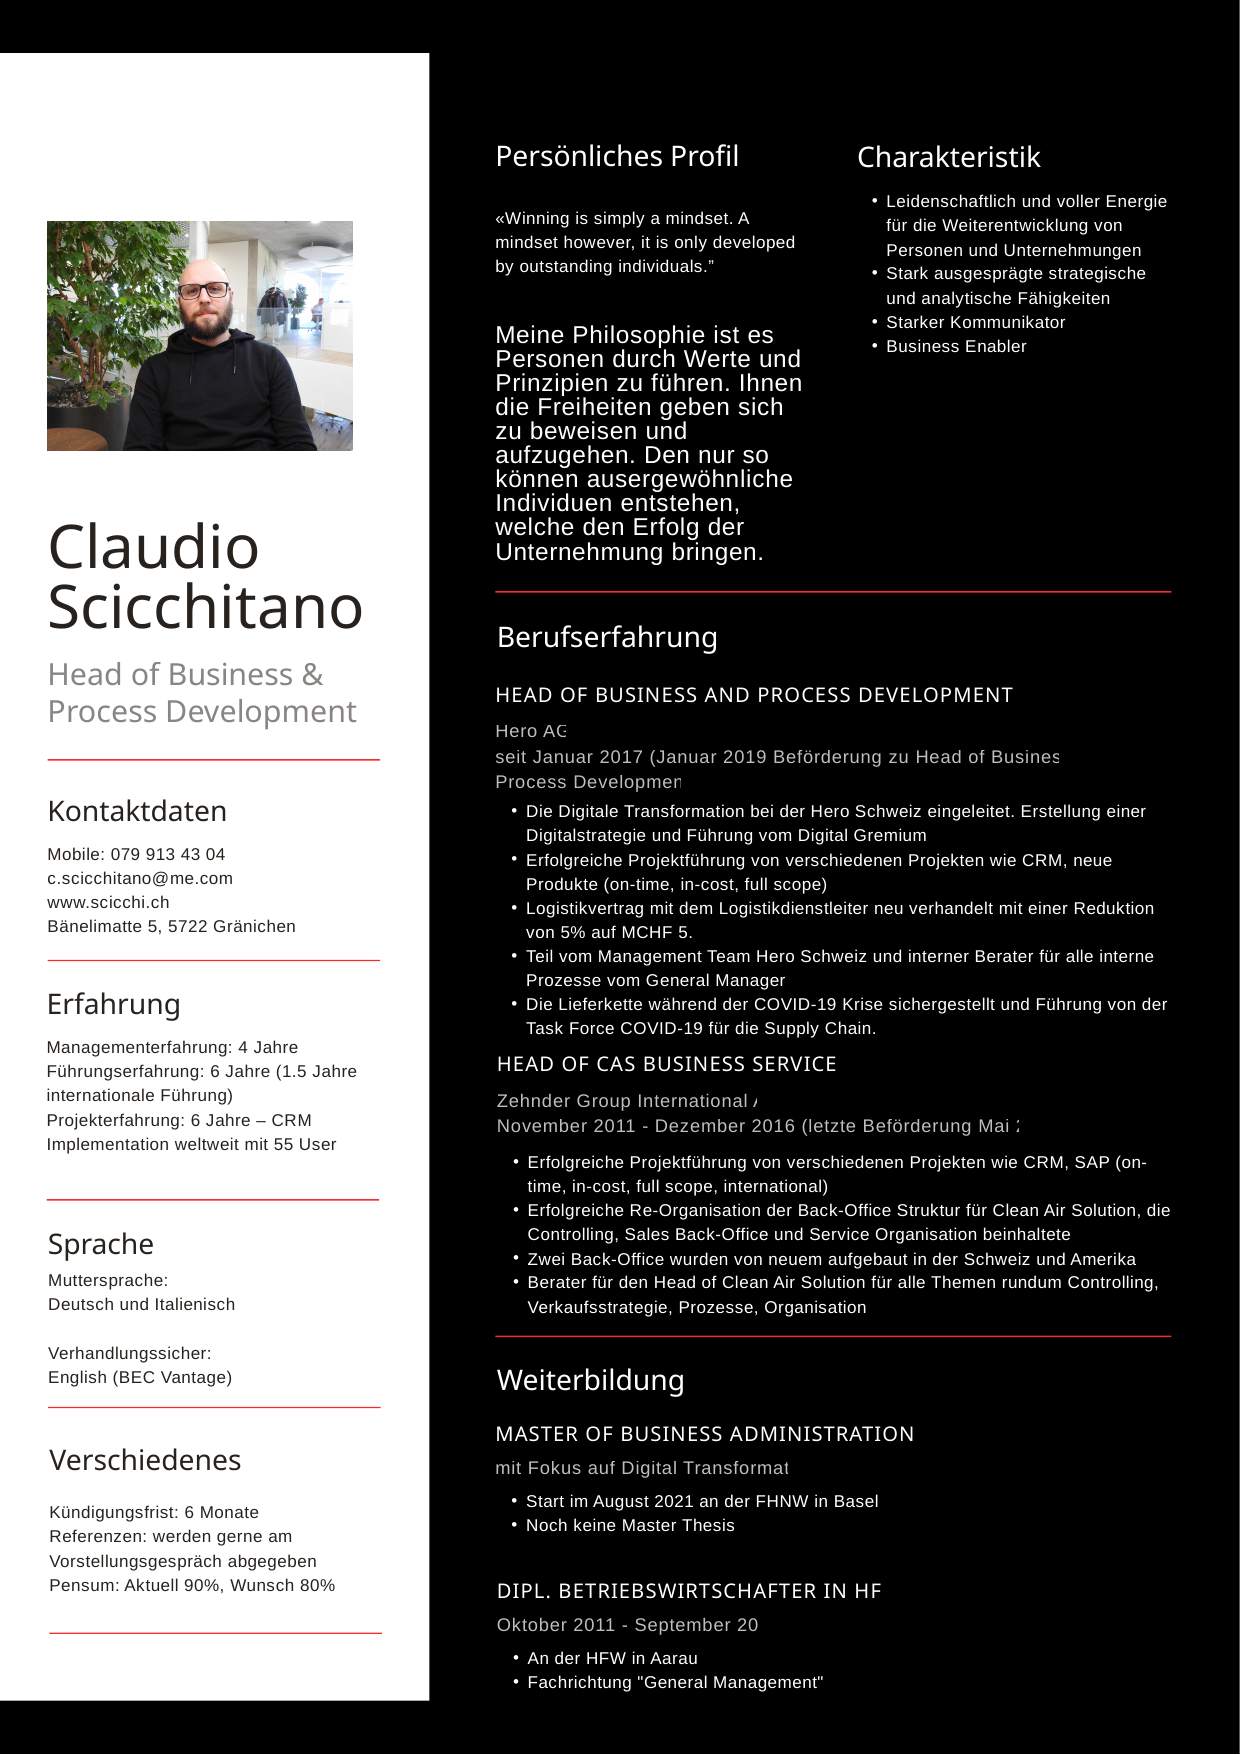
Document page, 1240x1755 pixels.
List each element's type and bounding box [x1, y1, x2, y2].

text_box [46, 986, 380, 1201]
text_box [47, 1226, 381, 1409]
text_box [856, 138, 1171, 387]
text_box [495, 137, 809, 583]
text_box [47, 795, 381, 962]
text_box [495, 590, 1175, 1323]
text_box [0, 53, 430, 1701]
picture [47, 221, 353, 451]
text_box [49, 1442, 383, 1635]
text_box [495, 1335, 1175, 1690]
text_box [47, 515, 383, 761]
